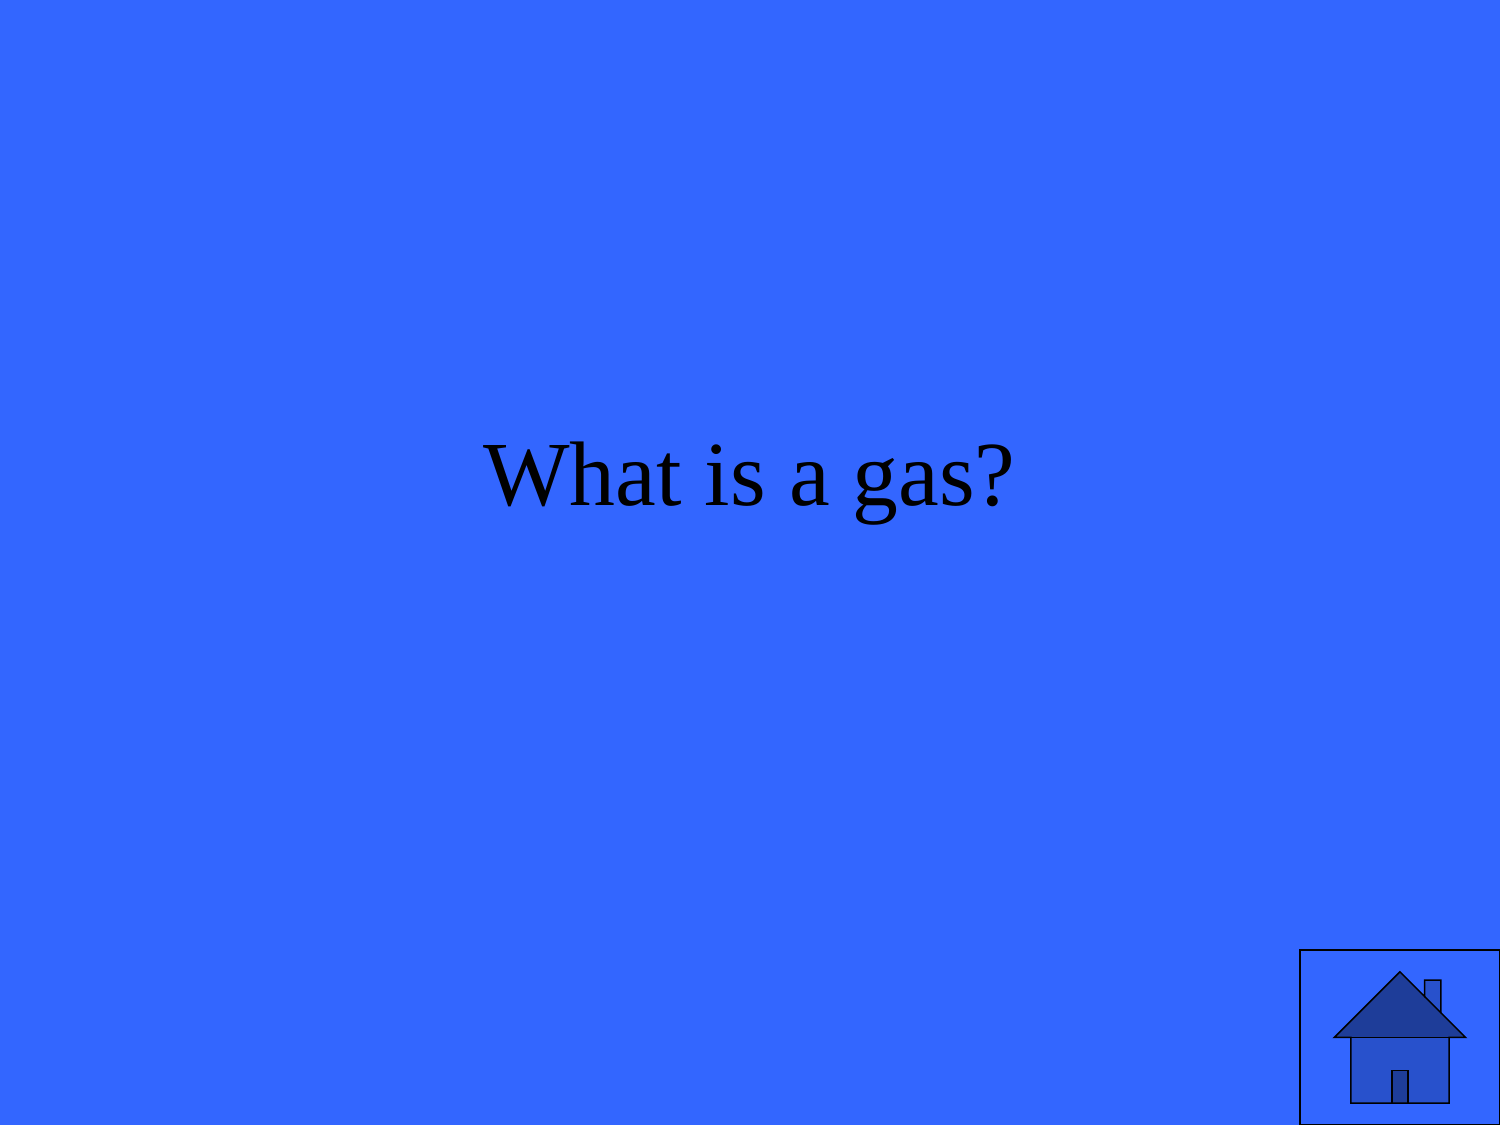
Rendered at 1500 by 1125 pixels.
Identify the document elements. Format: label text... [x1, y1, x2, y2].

title What is a gas? [112, 374, 1388, 563]
text_box [1299, 950, 1500, 1125]
